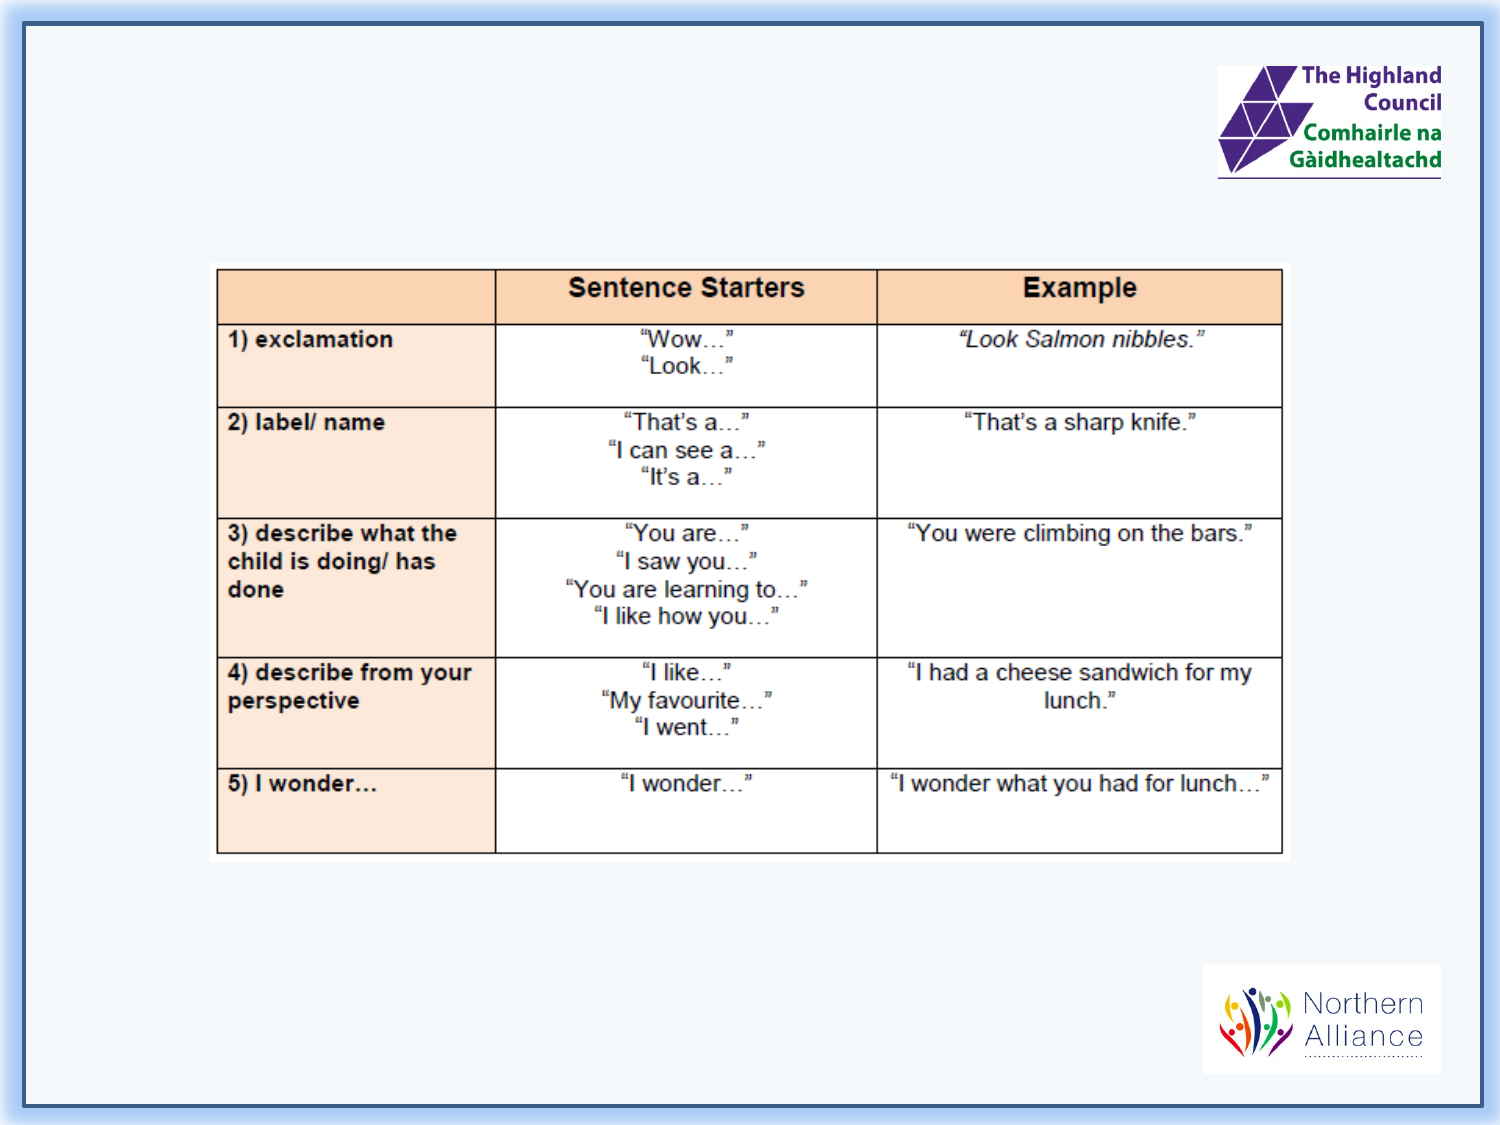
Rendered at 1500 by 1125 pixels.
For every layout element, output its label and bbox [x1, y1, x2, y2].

text_box [22, 21, 1484, 1108]
picture [209, 262, 1291, 862]
picture [1203, 963, 1441, 1075]
picture [1218, 66, 1441, 179]
